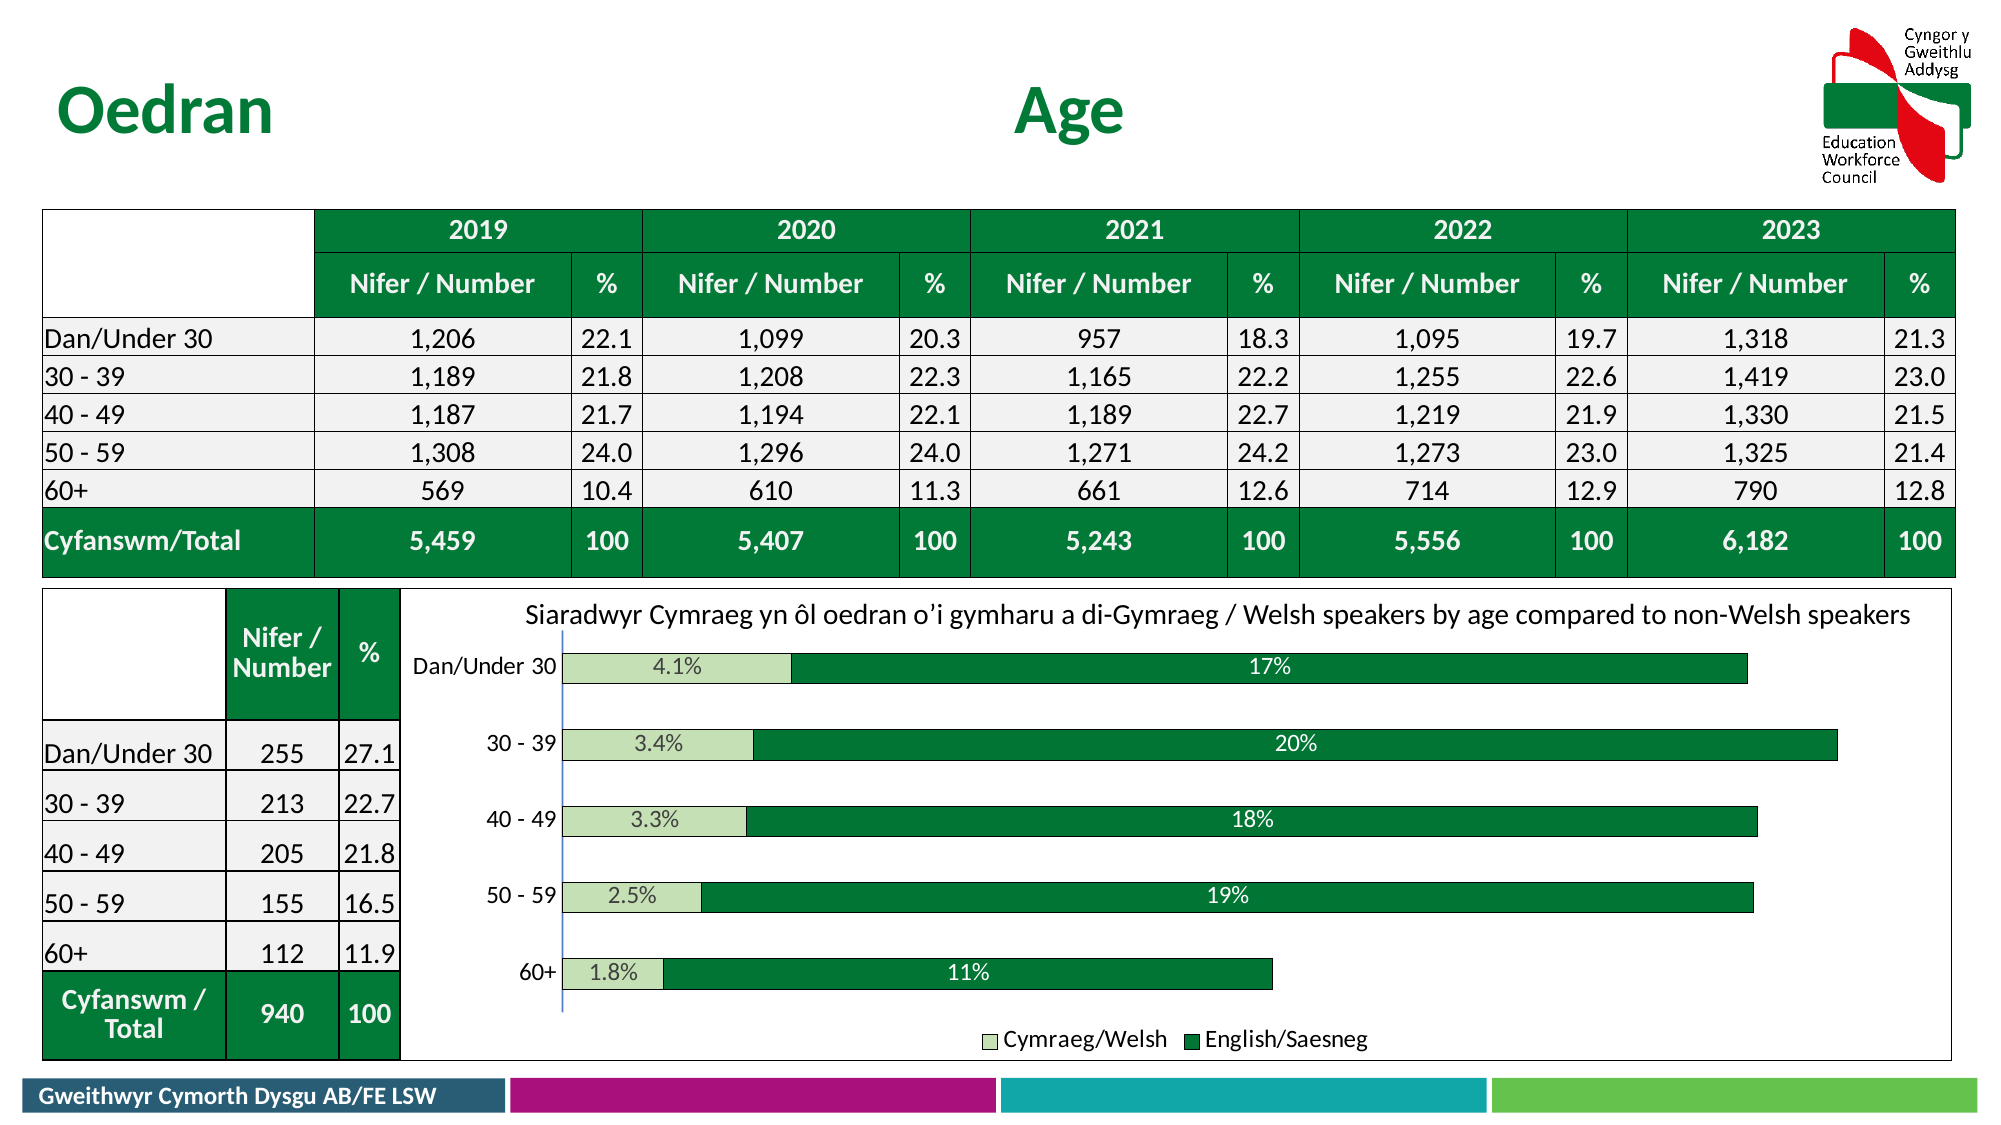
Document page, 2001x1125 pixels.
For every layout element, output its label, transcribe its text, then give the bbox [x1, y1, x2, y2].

table_cell 24.0 [572, 432, 642, 469]
table_cell 21.8 [572, 356, 642, 393]
table_header 2019 [315, 210, 642, 252]
table_cell 12.9 [1556, 470, 1627, 507]
table_cell % [572, 253, 642, 317]
table_cell 21.9 [1556, 394, 1627, 431]
table_cell 714 [1300, 470, 1555, 507]
table_header 2023 [1628, 210, 1955, 252]
table_cell 21.7 [572, 394, 642, 431]
table_header 2022 [1300, 210, 1627, 252]
table_cell 1,219 [1300, 394, 1555, 431]
table_cell 22.2 [1228, 356, 1299, 393]
table_cell % [1556, 253, 1627, 317]
table_cell Nifer / Number [1300, 253, 1555, 317]
table_cell 1,187 [315, 394, 571, 431]
table_cell 112 [227, 922, 338, 970]
table_cell 661 [971, 470, 1227, 507]
table_cell 1,308 [315, 432, 571, 469]
table_cell 5,407 [643, 508, 899, 577]
table_header 2020 [643, 210, 970, 252]
table_cell 100 [340, 972, 399, 1059]
text_box Gweithwyr Cymorth Dysgu AB/FE LSW [23, 1075, 525, 1125]
table_cell % [1885, 253, 1955, 317]
table_cell 1,325 [1628, 432, 1884, 469]
table_cell 10.4 [572, 470, 642, 507]
table_cell 23.0 [1885, 356, 1955, 393]
table_cell 50 - 59 [43, 432, 314, 469]
table_cell 1,419 [1628, 356, 1884, 393]
table_cell 24.0 [900, 432, 970, 469]
table_cell 1,296 [643, 432, 899, 469]
table_cell 213 [227, 771, 338, 820]
table_cell Nifer / Number [643, 253, 899, 317]
table_cell 16.5 [340, 872, 399, 920]
table_cell Dan/Under 30 [43, 318, 314, 355]
table_header % [340, 589, 399, 719]
table_cell 60+ [43, 470, 314, 507]
table_cell 22.6 [1556, 356, 1627, 393]
table_cell 21.4 [1885, 432, 1955, 469]
table_cell Cyfanswm/Total [43, 508, 314, 577]
table_cell 1,273 [1300, 432, 1555, 469]
table_cell 100 [900, 508, 970, 577]
table_cell 100 [1228, 508, 1299, 577]
table_cell 22.1 [900, 394, 970, 431]
table_cell 1,255 [1300, 356, 1555, 393]
table_cell 22.3 [900, 356, 970, 393]
table_cell 30 - 39 [43, 771, 225, 820]
table_cell 1,165 [971, 356, 1227, 393]
table_cell 60+ [43, 922, 225, 970]
table_cell % [1228, 253, 1299, 317]
table_cell 20.3 [900, 318, 970, 355]
table_cell 12.8 [1885, 470, 1955, 507]
table_cell 11.9 [340, 922, 399, 970]
table_cell 5,556 [1300, 508, 1555, 577]
table_cell 50 - 59 [43, 872, 225, 920]
table_header [43, 210, 314, 317]
table_cell % [900, 253, 970, 317]
table_cell 23.0 [1556, 432, 1627, 469]
table_cell 1,271 [971, 432, 1227, 469]
table_cell 5,243 [971, 508, 1227, 577]
table_cell 22.7 [1228, 394, 1299, 431]
table_cell Nifer / Number [971, 253, 1227, 317]
table_cell 21.5 [1885, 394, 1955, 431]
table_cell 1,095 [1300, 318, 1555, 355]
table_cell 12.6 [1228, 470, 1299, 507]
table_cell 5,459 [315, 508, 571, 577]
table_cell 1,189 [971, 394, 1227, 431]
table_cell 100 [1556, 508, 1627, 577]
table_cell 155 [227, 872, 338, 920]
table_cell 1,318 [1628, 318, 1884, 355]
table_cell 11.3 [900, 470, 970, 507]
table_cell 27.1 [340, 721, 399, 769]
text_box Age [999, 64, 1828, 142]
table_cell Nifer / Number [1628, 253, 1884, 317]
table_cell Dan/Under 30 [43, 721, 225, 769]
table_cell 24.2 [1228, 432, 1299, 469]
table_cell Nifer / Number [315, 253, 571, 317]
table_cell 21.8 [340, 821, 399, 870]
table_cell 19.7 [1556, 318, 1627, 355]
table_cell 610 [643, 470, 899, 507]
table_cell 6,182 [1628, 508, 1884, 577]
table_cell 40 - 49 [43, 394, 314, 431]
table_cell 1,189 [315, 356, 571, 393]
table_cell 22.1 [572, 318, 642, 355]
table_cell 569 [315, 470, 571, 507]
table_cell 940 [227, 972, 338, 1059]
table_cell 255 [227, 721, 338, 769]
table_cell 790 [1628, 470, 1884, 507]
table_cell 100 [572, 508, 642, 577]
table_cell 957 [971, 318, 1227, 355]
table_cell 1,099 [643, 318, 899, 355]
table_cell 100 [1885, 508, 1955, 577]
table_cell 30 - 39 [43, 356, 314, 393]
table_cell 1,194 [643, 394, 899, 431]
text_box Oedran [42, 64, 825, 142]
picture [1822, 28, 1971, 183]
table_cell 1,206 [315, 318, 571, 355]
table_cell 205 [227, 821, 338, 870]
table_cell 1,330 [1628, 394, 1884, 431]
table_cell 1,208 [643, 356, 899, 393]
table_cell 22.7 [340, 771, 399, 820]
table_cell 40 - 49 [43, 821, 225, 870]
table_header [43, 589, 225, 719]
table_header 2021 [971, 210, 1299, 252]
table_header Nifer / Number [227, 589, 338, 719]
table_cell 21.3 [1885, 318, 1955, 355]
table_cell 18.3 [1228, 318, 1299, 355]
chart [400, 588, 1952, 1061]
table_cell Cyfanswm / Total [43, 972, 225, 1059]
